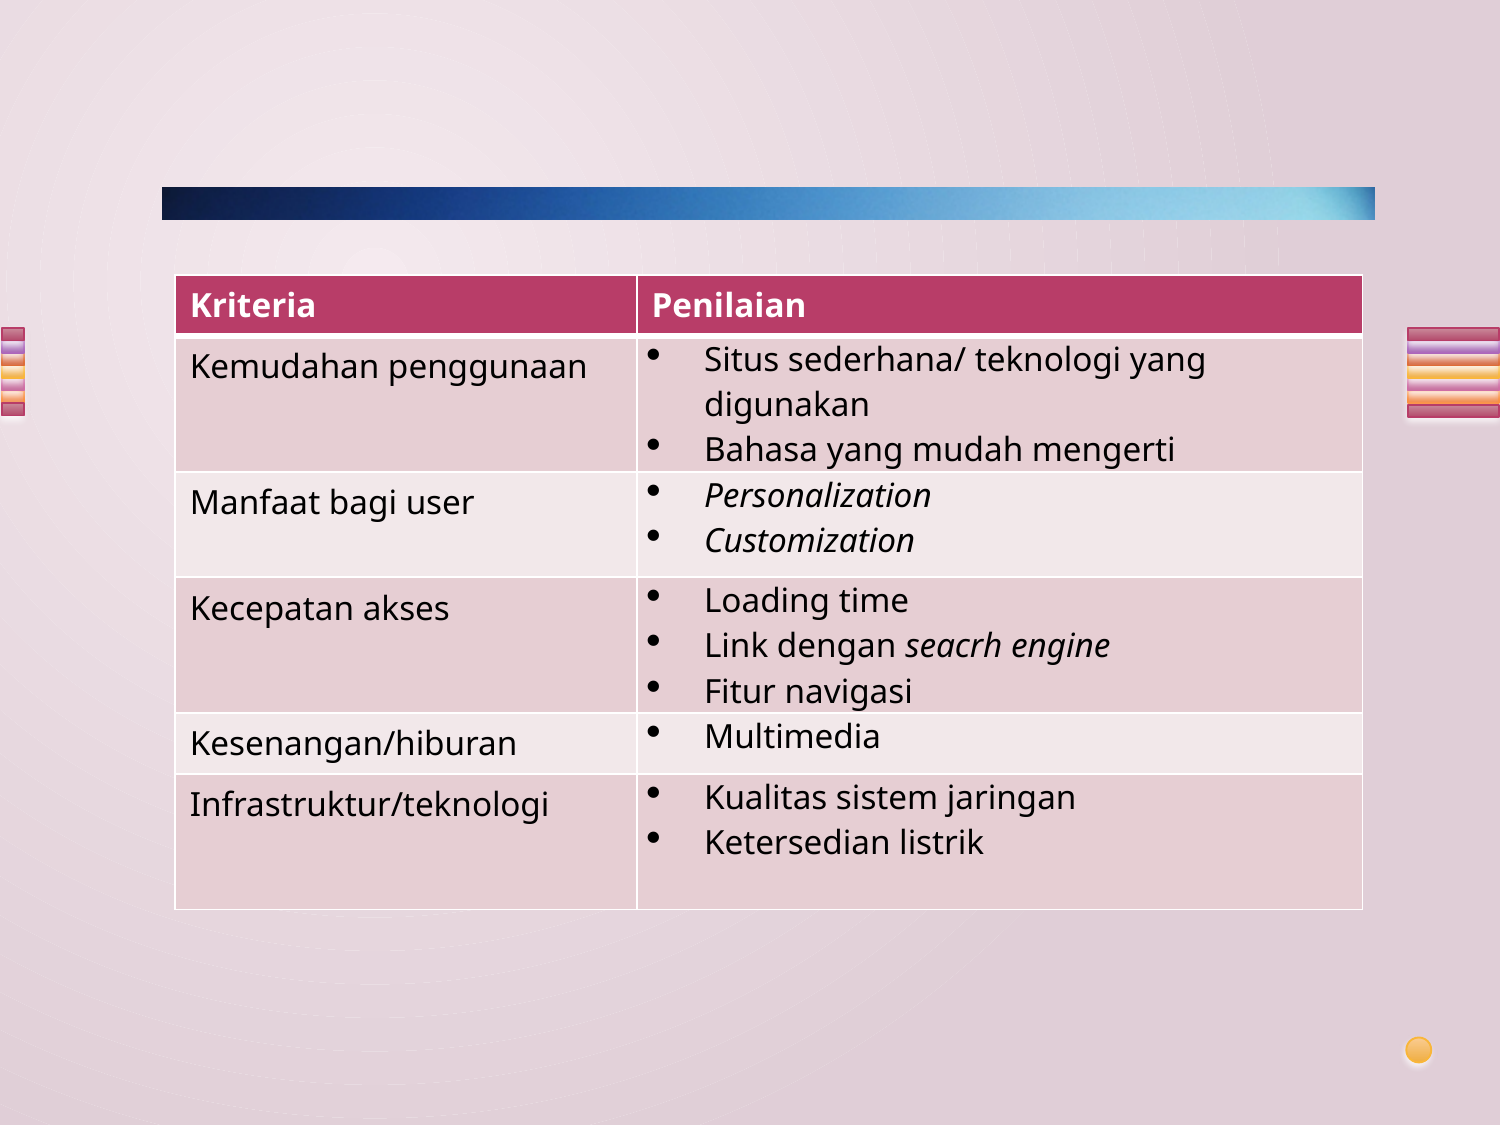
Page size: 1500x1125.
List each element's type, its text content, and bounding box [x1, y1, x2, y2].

table_cell Personalization Customization [638, 473, 1362, 576]
table_header Kriteria [176, 276, 636, 333]
table_cell Kualitas sistem jaringan Ketersedian listrik [638, 775, 1362, 909]
table_header Penilaian [638, 276, 1362, 333]
text_box [150, 174, 1388, 261]
table_cell Multimedia [638, 714, 1362, 773]
table_cell Kemudahan penggunaan [176, 339, 636, 471]
list [150, 237, 1375, 1005]
table_cell Manfaat bagi user [176, 473, 636, 576]
table_cell Situs sederhana/ teknologi yang digunakan Bahasa yang mudah mengerti [638, 339, 1362, 471]
table_cell Kecepatan akses [176, 578, 636, 712]
table_cell Kesenangan/hiburan [176, 714, 636, 773]
table_cell Infrastruktur/teknologi [176, 775, 636, 909]
table_cell Loading time Link dengan seacrh engine Fitur navigasi [638, 578, 1362, 712]
picture [162, 186, 1376, 220]
